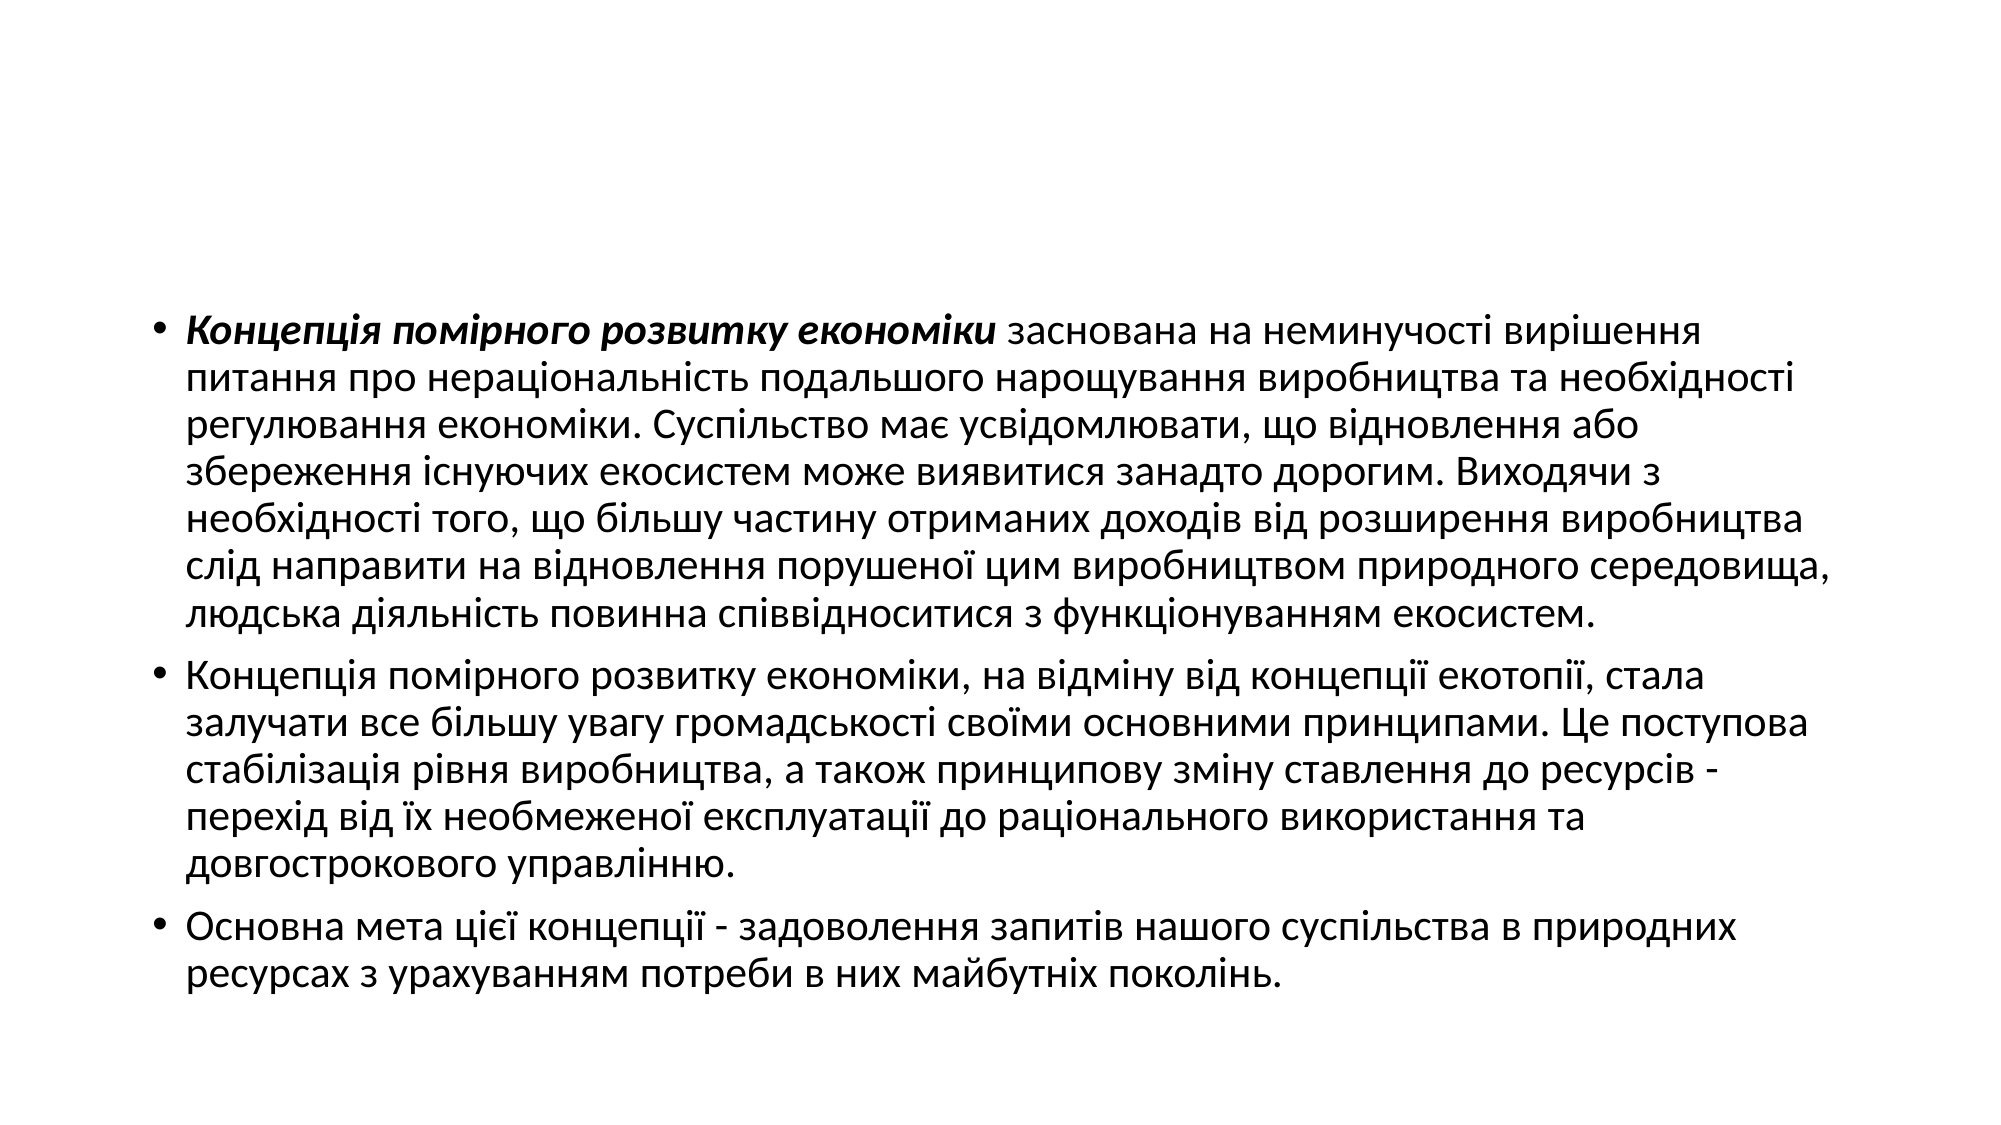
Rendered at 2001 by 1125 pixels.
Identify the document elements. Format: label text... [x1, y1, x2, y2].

list Концепція помірного розвитку економіки заснована на неминучості вирішення питання про нераціональність подальшого нарощування виробництва та необхідності регулювання економіки. Суспільство має усвідомлювати, що відновлення або збереження існуючих екосистем може виявитися занадто дорогим. Виходячи з необхідності того, що більшу частину отриманих доходів від розширення виробництва слід направити на відновлення порушеної цим виробництвом природного середовища, людська діяльність повинна співвідноситися з функціонуванням екосистем. Концепція помірного розвитку економіки, на відміну від концепції екотопії, стала залучати все більшу увагу громадськості своїми основними принципами. Це поступова стабілізація рівня виробництва, а також принципову зміну ставлення до ресурсів - перехід від їх необмеженої експлуатації до раціонального використання та довгострокового управлінню. Основна мета цієї концепції - задоволення запитів нашого суспільства в природних ресурсах з урахуванням потреби в них майбутніх поколінь. [137, 299, 1863, 1014]
